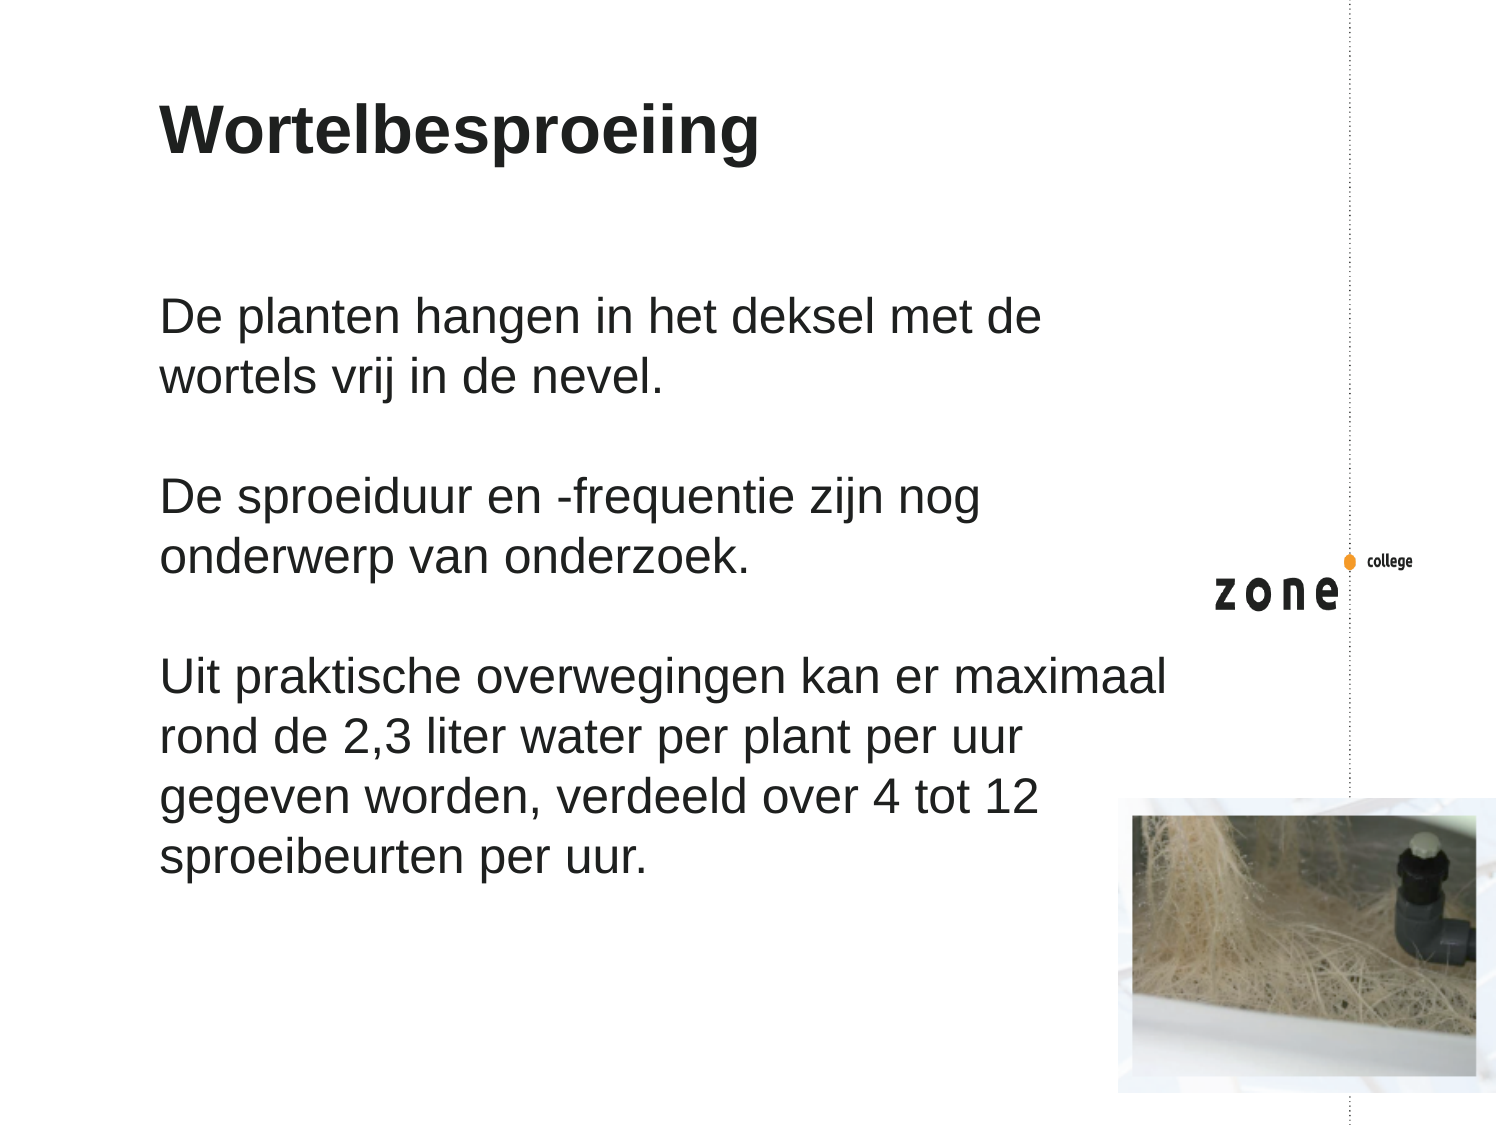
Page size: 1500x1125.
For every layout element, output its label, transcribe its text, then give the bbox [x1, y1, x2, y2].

list De planten hangen in het deksel met de wortels vrij in de nevel. De sproeiduur en -frequentie zijn nog onderwerp van onderzoek. Uit praktische overwegingen kan er maximaal rond de 2,3 liter water per plant per uur gegeven worden, verdeeld over 4 tot 12 sproeibeurten per uur. [159, 283, 1205, 998]
picture [1118, 0, 1500, 1125]
title Wortelbesproeiing [159, 94, 1205, 272]
